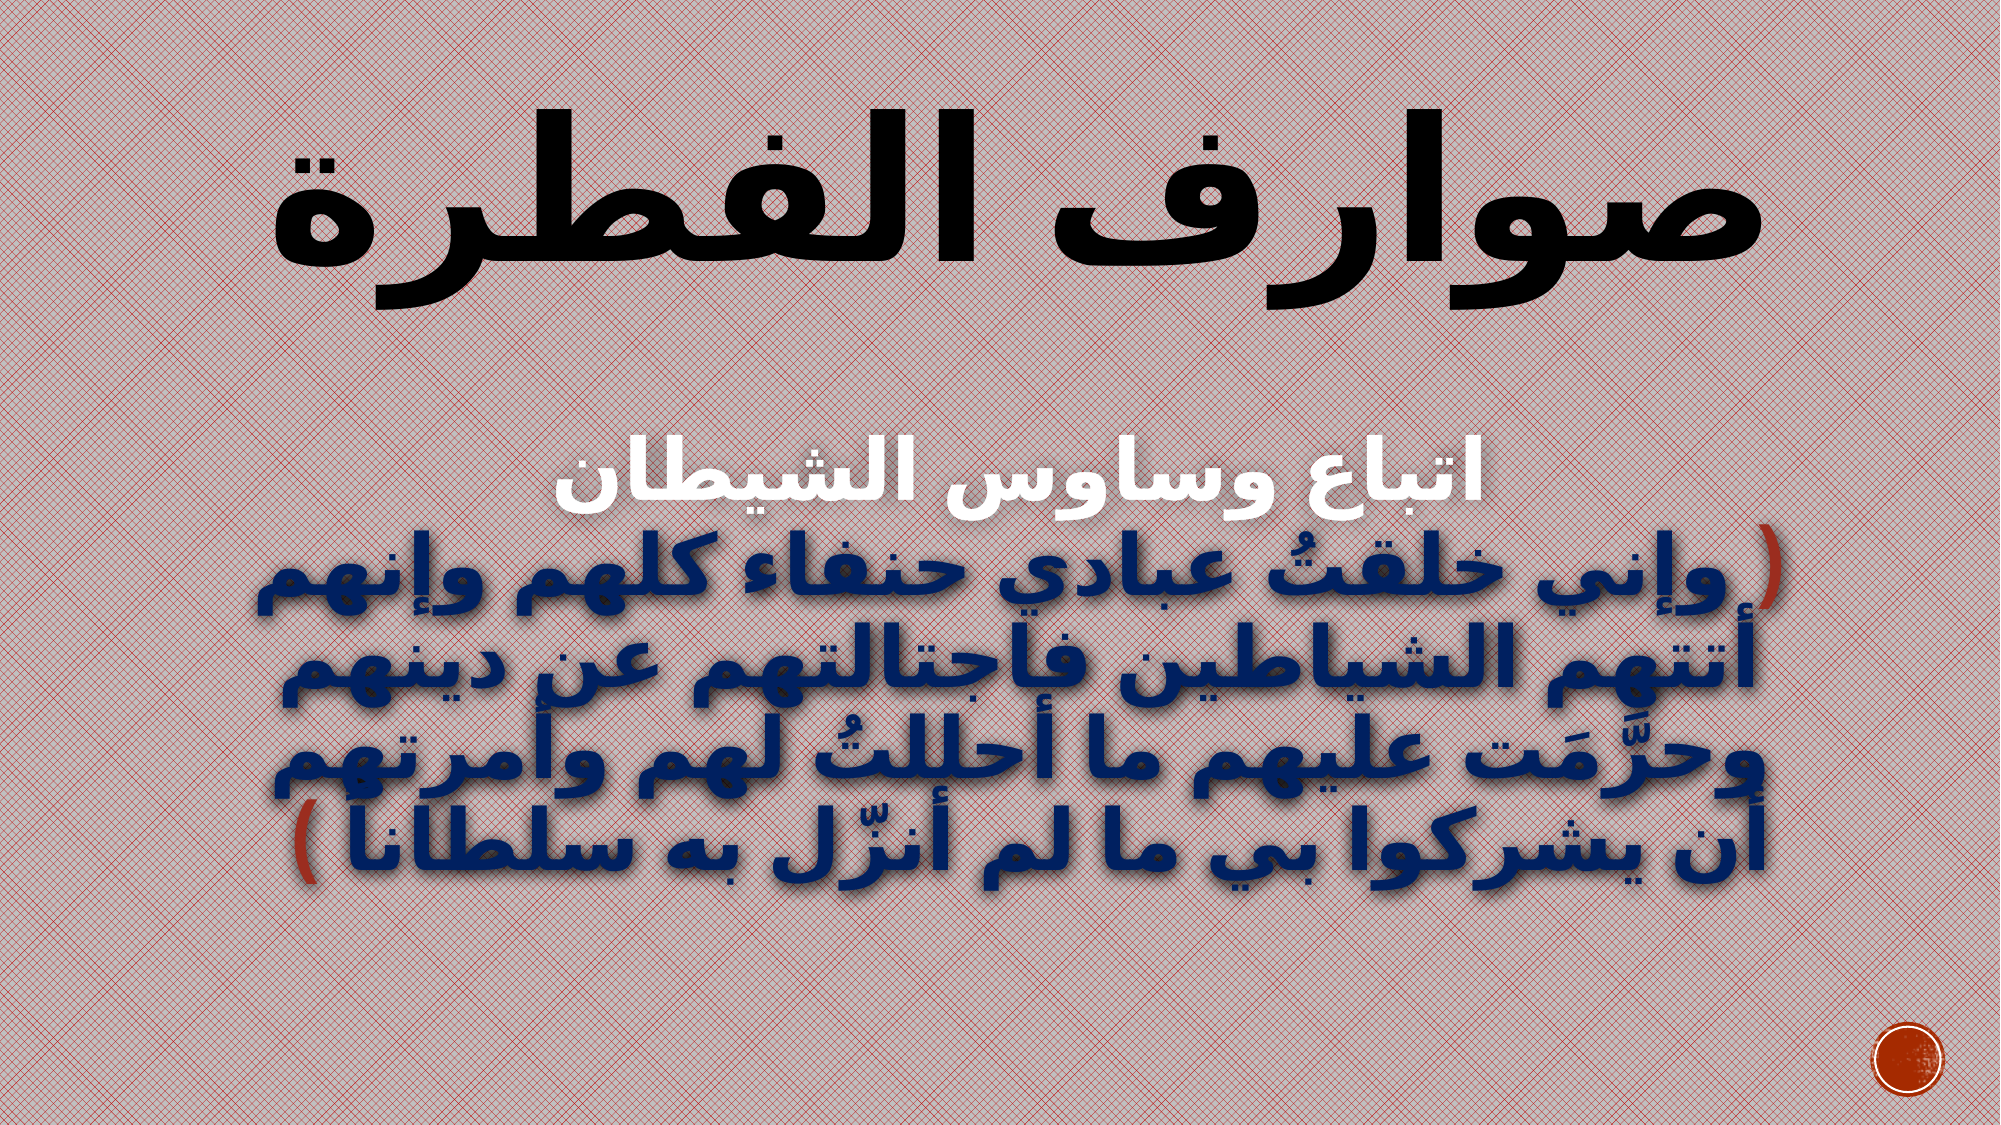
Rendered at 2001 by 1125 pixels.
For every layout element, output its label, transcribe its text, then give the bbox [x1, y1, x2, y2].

list اتباع وساوس الشيطان ( وإني خلقتُ عبادي حنفاء كلهم وإنهم أتتهم الشياطين فاجتالتهم عن دينهم وحرَّمَت عليهم ما أحللتُ لهم وأمرتهم أن يشركوا بي ما لم أنزّل به سلطاناً ) [197, 373, 1843, 1000]
title صوارف الفطرة [232, 44, 1813, 349]
